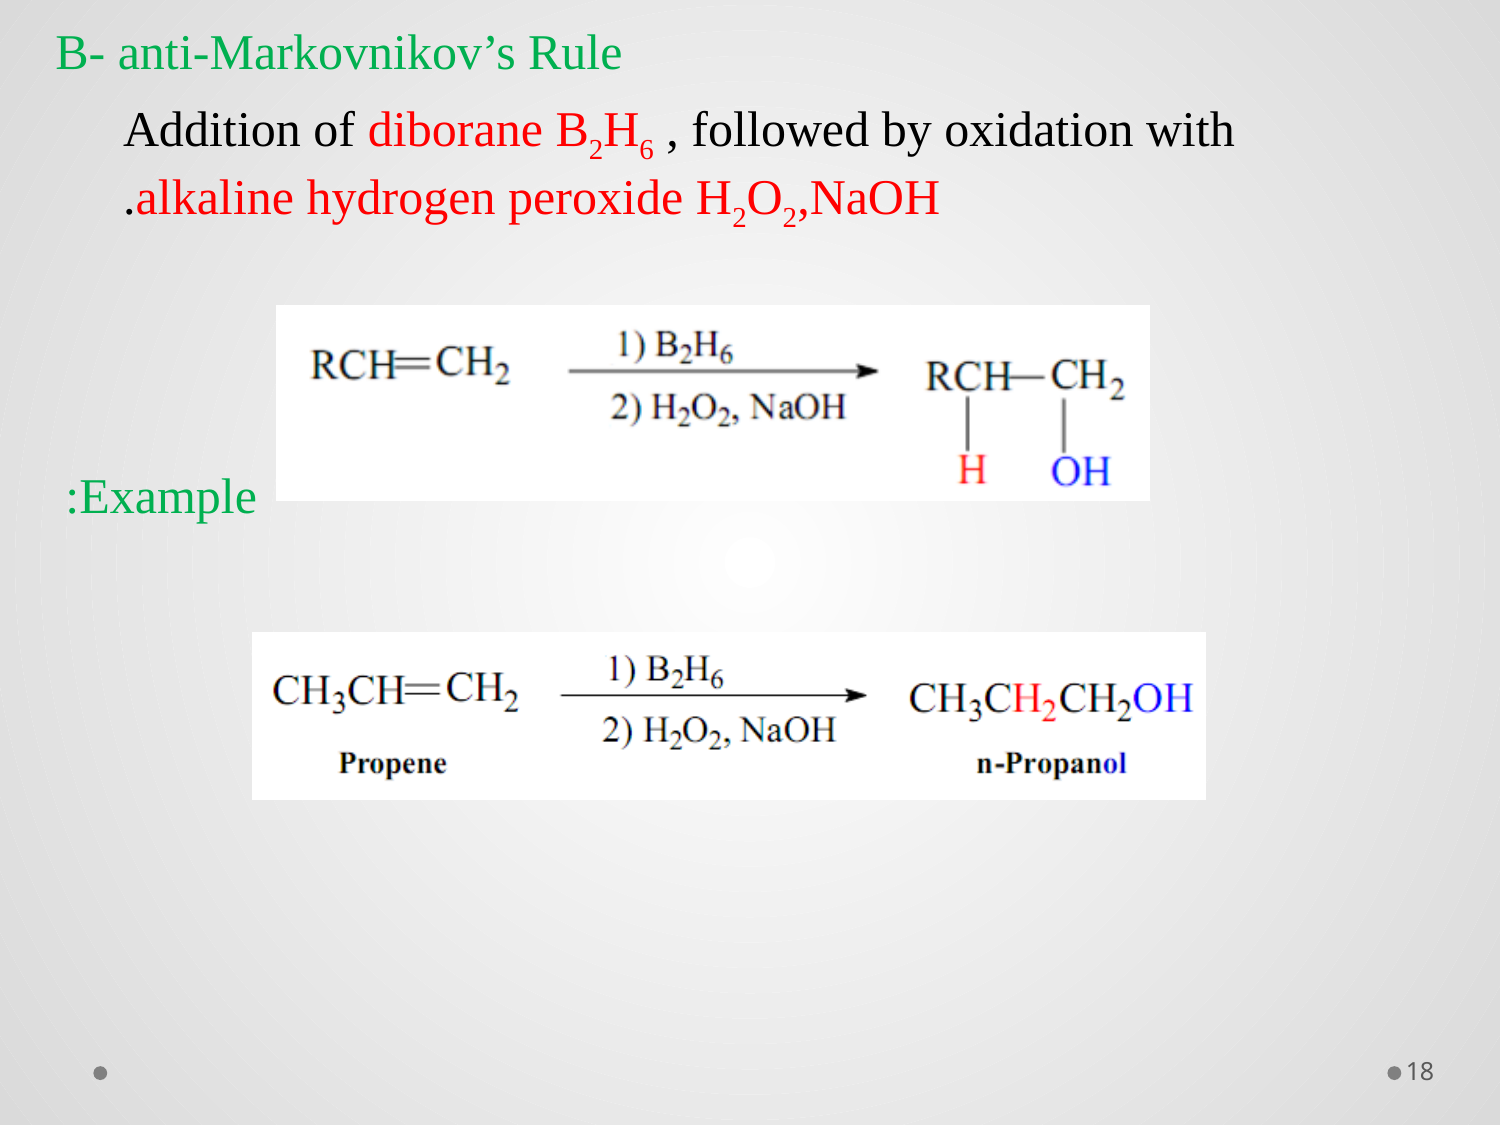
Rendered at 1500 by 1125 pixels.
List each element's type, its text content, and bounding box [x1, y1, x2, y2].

text_box Addition of diborane B2H6 , followed by oxidation with alkaline hydrogen peroxide H2O2,NaOH. [108, 89, 1349, 241]
picture [276, 305, 1150, 501]
text_box Example: [50, 456, 273, 531]
slide_number 18 [1401, 1042, 1494, 1103]
text_box B- anti-Markovnikov’s Rule [25, 3, 638, 89]
picture [251, 631, 1206, 800]
